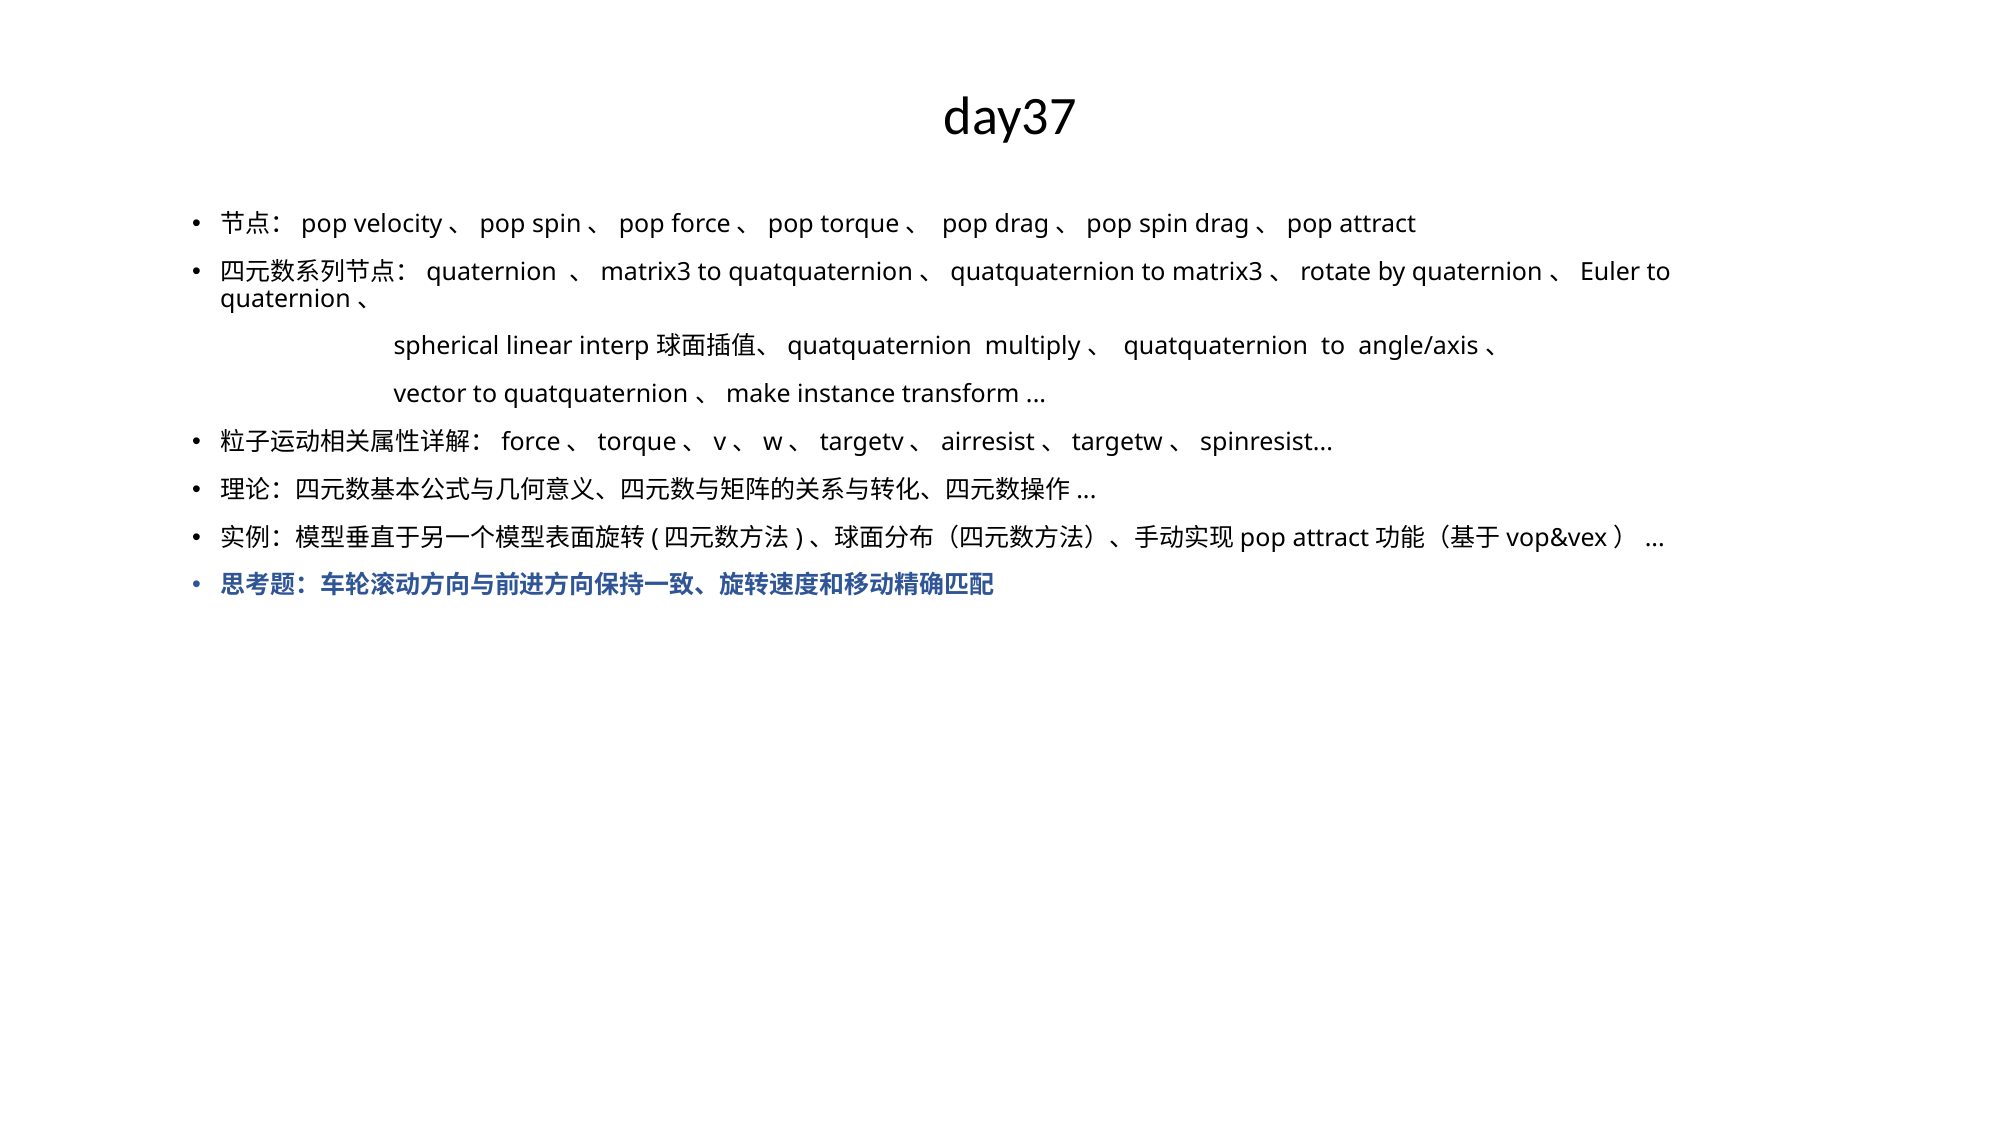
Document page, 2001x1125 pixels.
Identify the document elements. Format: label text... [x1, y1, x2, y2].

title day37 [711, 41, 1309, 154]
subtitle 节点：pop velocity、pop spin、pop force、pop torque、 pop drag、pop spin drag、pop attract 四元数系列节点：quaternion 、matrix3 to quatquaternion、quatquaternion to matrix3、rotate by quaternion、Euler to quaternion、 spherical linear interp球面插值、quatquaternion multiply、 quatquaternion to angle/axis、 vector to quatquaternion、make instance transform ... 粒子运动相关属性详解：force、torque、v、w、targetv、airresist、targetw、spinresist... 理论：四元数基本公式与几何意义、四元数与矩阵的关系与转化、四元数操作... 实例：模型垂直于另一个模型表面旋转(四元数方法)、球面分布（四元数方法）、手动实现pop attract功能（基于vop&vex）... 思考题：车轮滚动方向与前进方向保持一致、旋转速度和移动精确匹配 [176, 203, 1815, 903]
